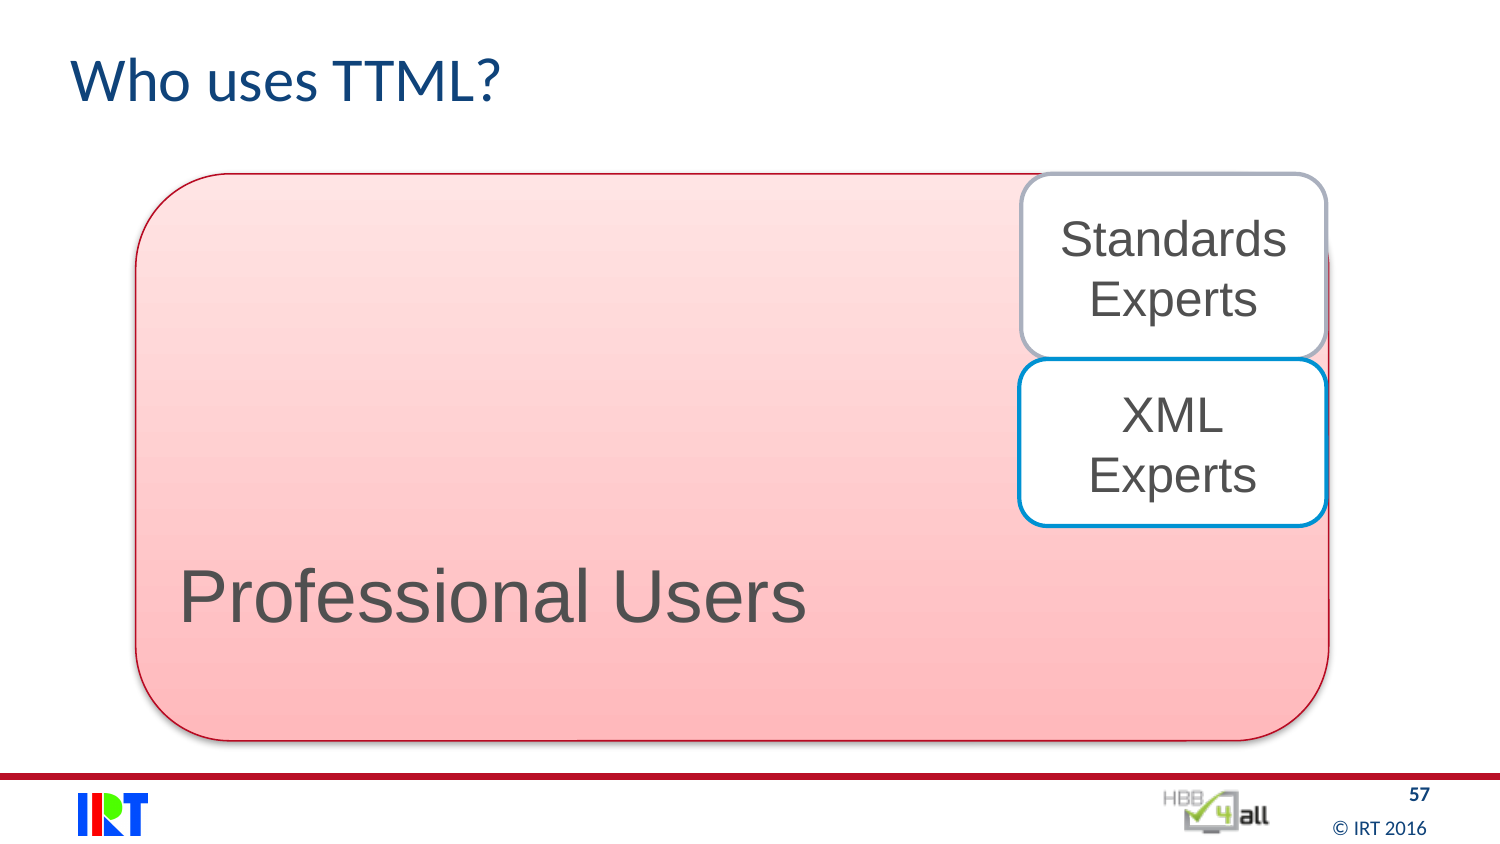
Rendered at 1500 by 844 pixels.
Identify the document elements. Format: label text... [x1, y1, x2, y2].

picture [1163, 787, 1270, 844]
picture [78, 793, 148, 836]
text_box XML Experts [1017, 356, 1329, 529]
title Who uses TTML? [70, 47, 1432, 165]
text_box Standards Experts [1019, 171, 1329, 358]
text_box Professional Users [134, 173, 1330, 742]
